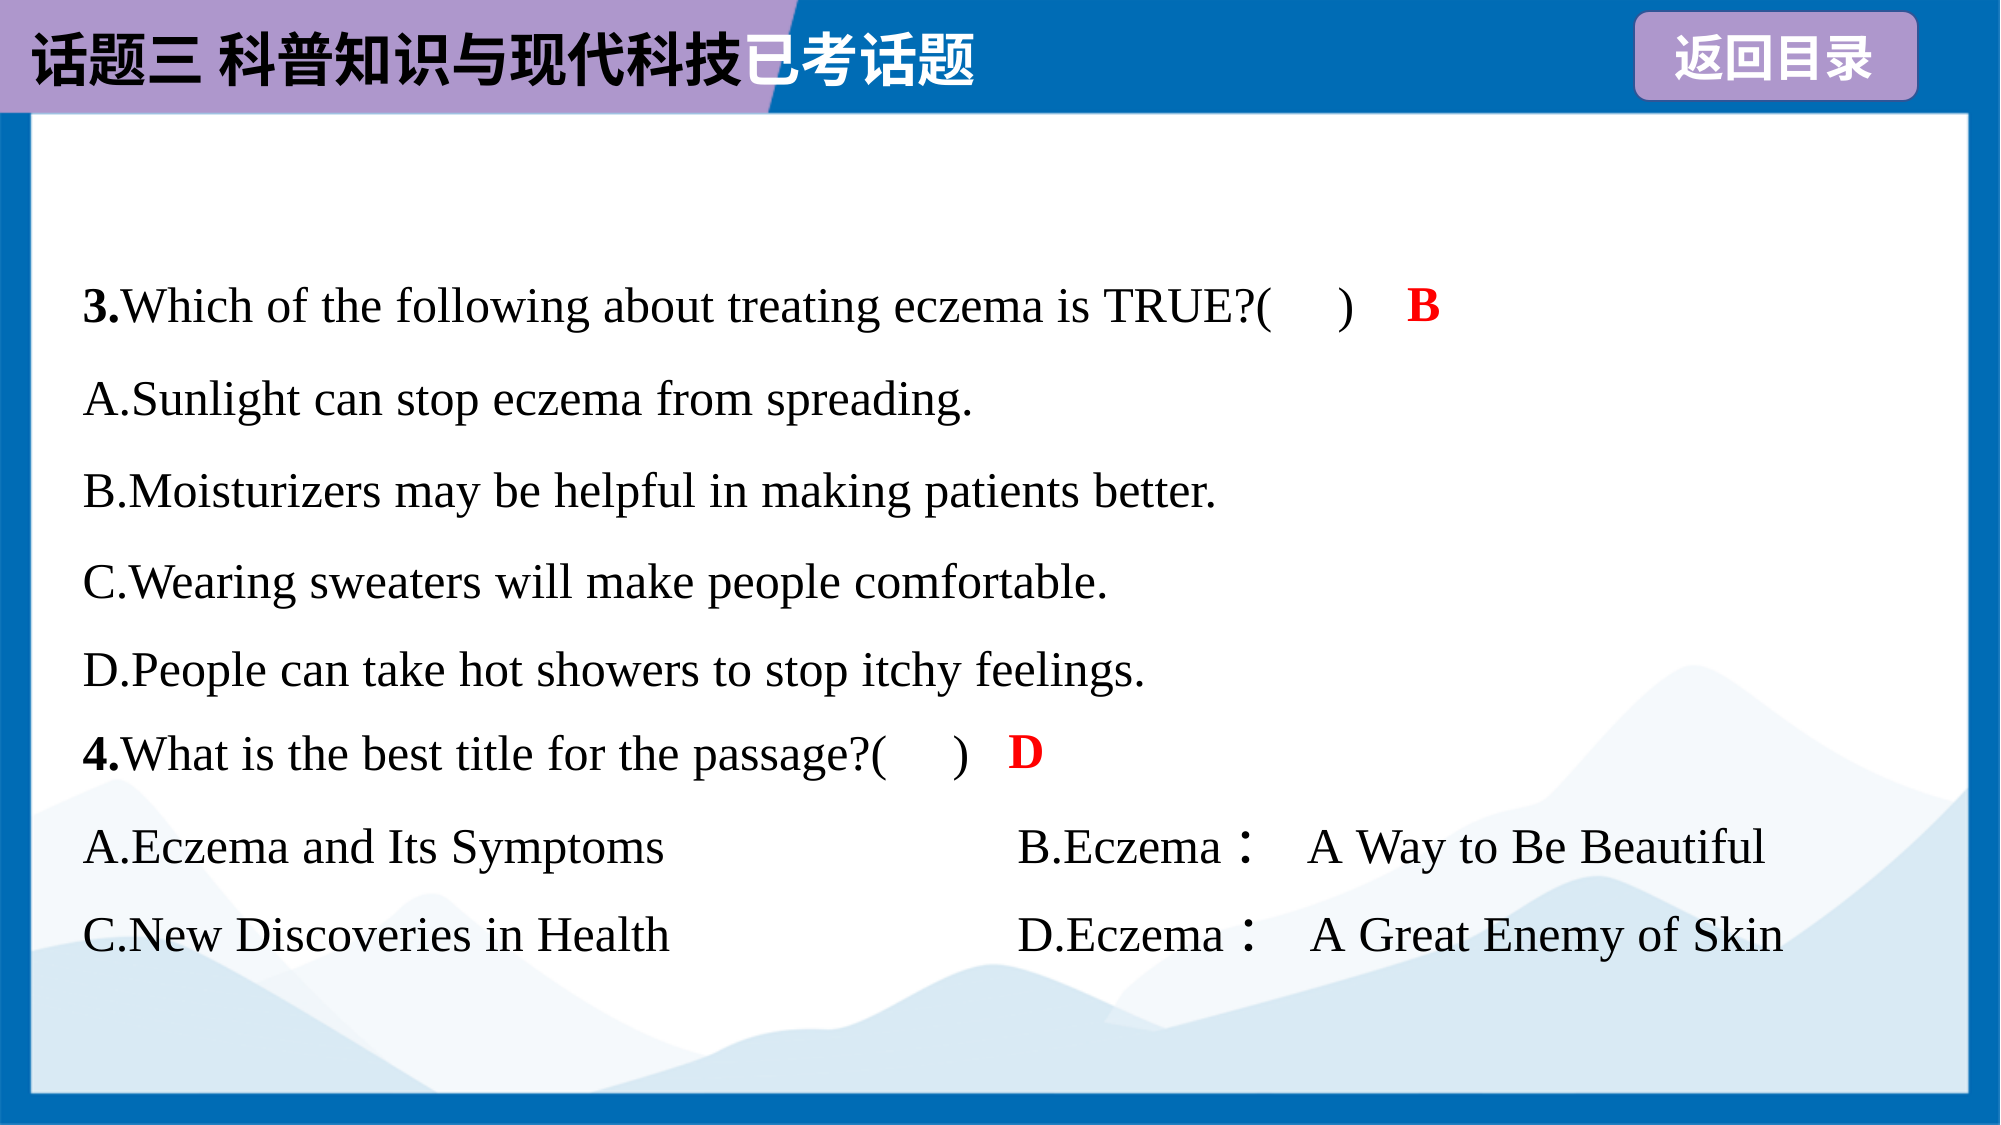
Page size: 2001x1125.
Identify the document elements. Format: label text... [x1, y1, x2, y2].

picture [0, 0, 2000, 1125]
text_box A.Eczema and Its Symptoms B.Eczema： A Way to Be Beautiful C.New Discoveries in Health D.Eczema： A Great Enemy of Skin [82, 781, 1917, 952]
text_box A.Sunlight can stop eczema from spreading. B.Moisturizers may be helpful in making patients better. C.Wearing sweaters will make people comfortable. D.People can take hot showers to stop itchy feelings. [82, 333, 1917, 687]
text_box B [1388, 243, 1459, 322]
text_box 4.What is the best title for the passage?( ) [82, 693, 1917, 771]
text_box 3.Which of the following about treating eczema is TRUE?( ) [82, 245, 1917, 324]
text_box D [990, 691, 1063, 770]
